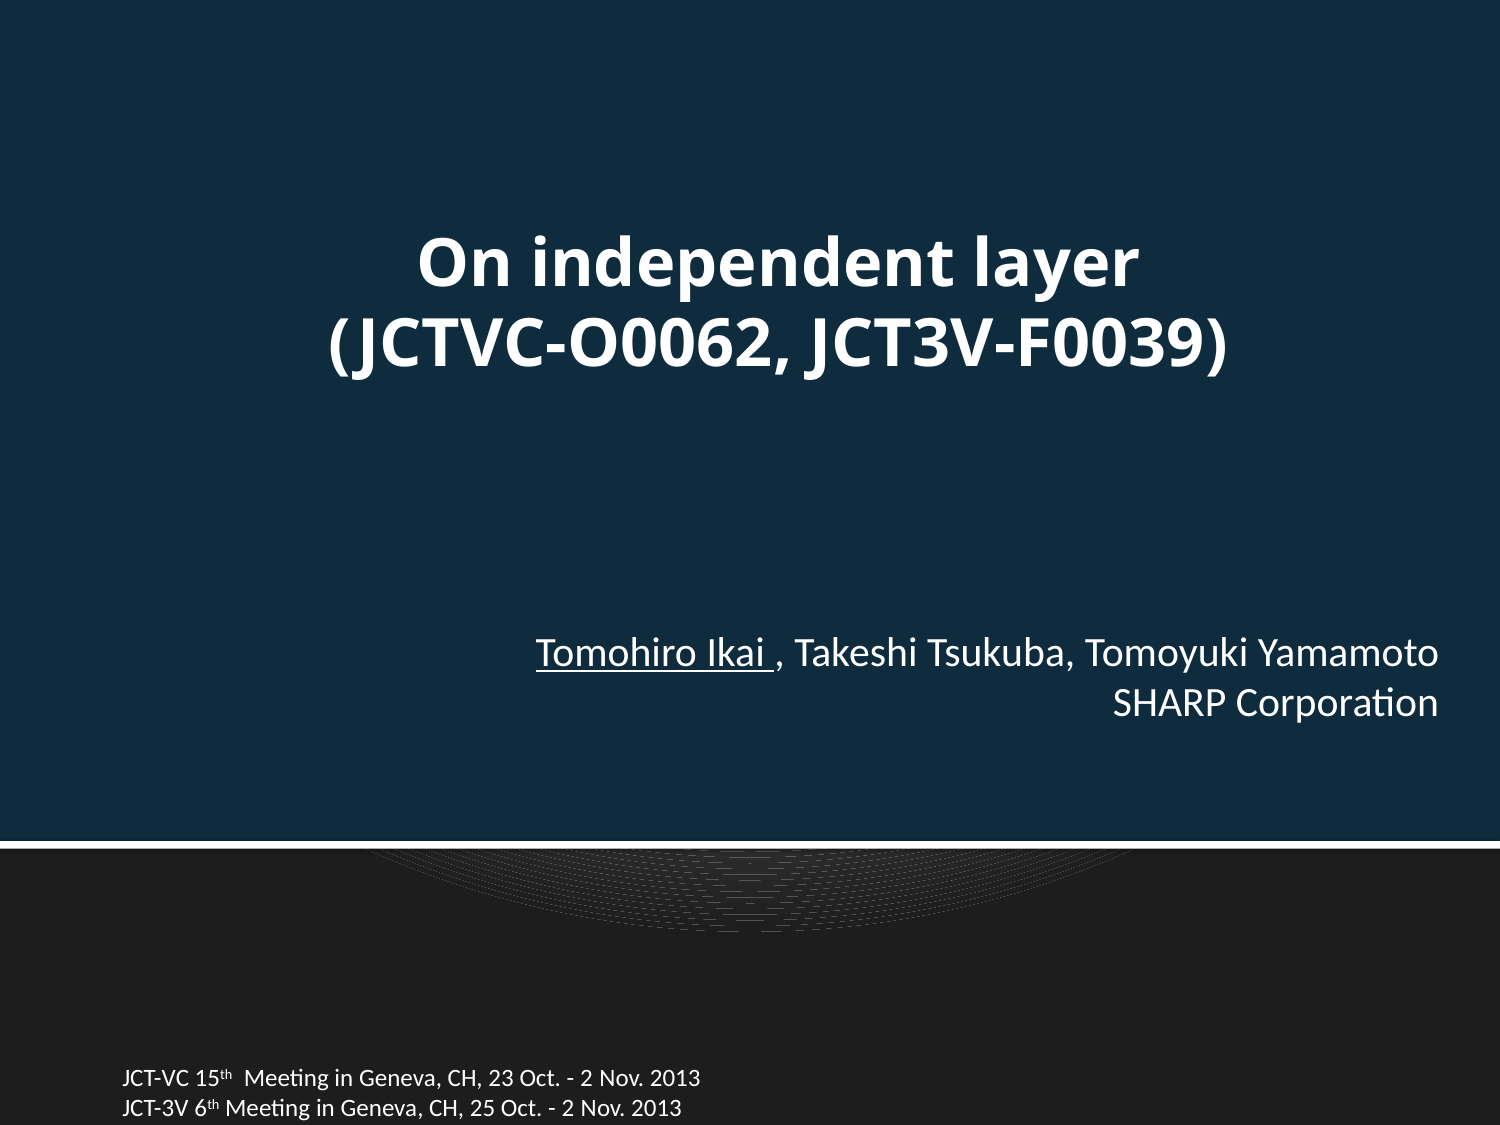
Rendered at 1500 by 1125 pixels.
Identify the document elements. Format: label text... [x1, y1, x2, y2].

list JCT-VC 15th Meeting in Geneva, CH, 23 Oct. - 2 Nov. 2013 JCT-3V 6th Meeting in Geneva, CH, 25 Oct. - 2 Nov. 2013 [93, 1046, 810, 1118]
subtitle Tomohiro Ikai , Takeshi Tsukuba, Tomoyuki Yamamoto SHARP Corporation [206, 550, 1448, 776]
title On independent layer (JCTVC-O0062, JCT3V-F0039) [112, 219, 1438, 419]
